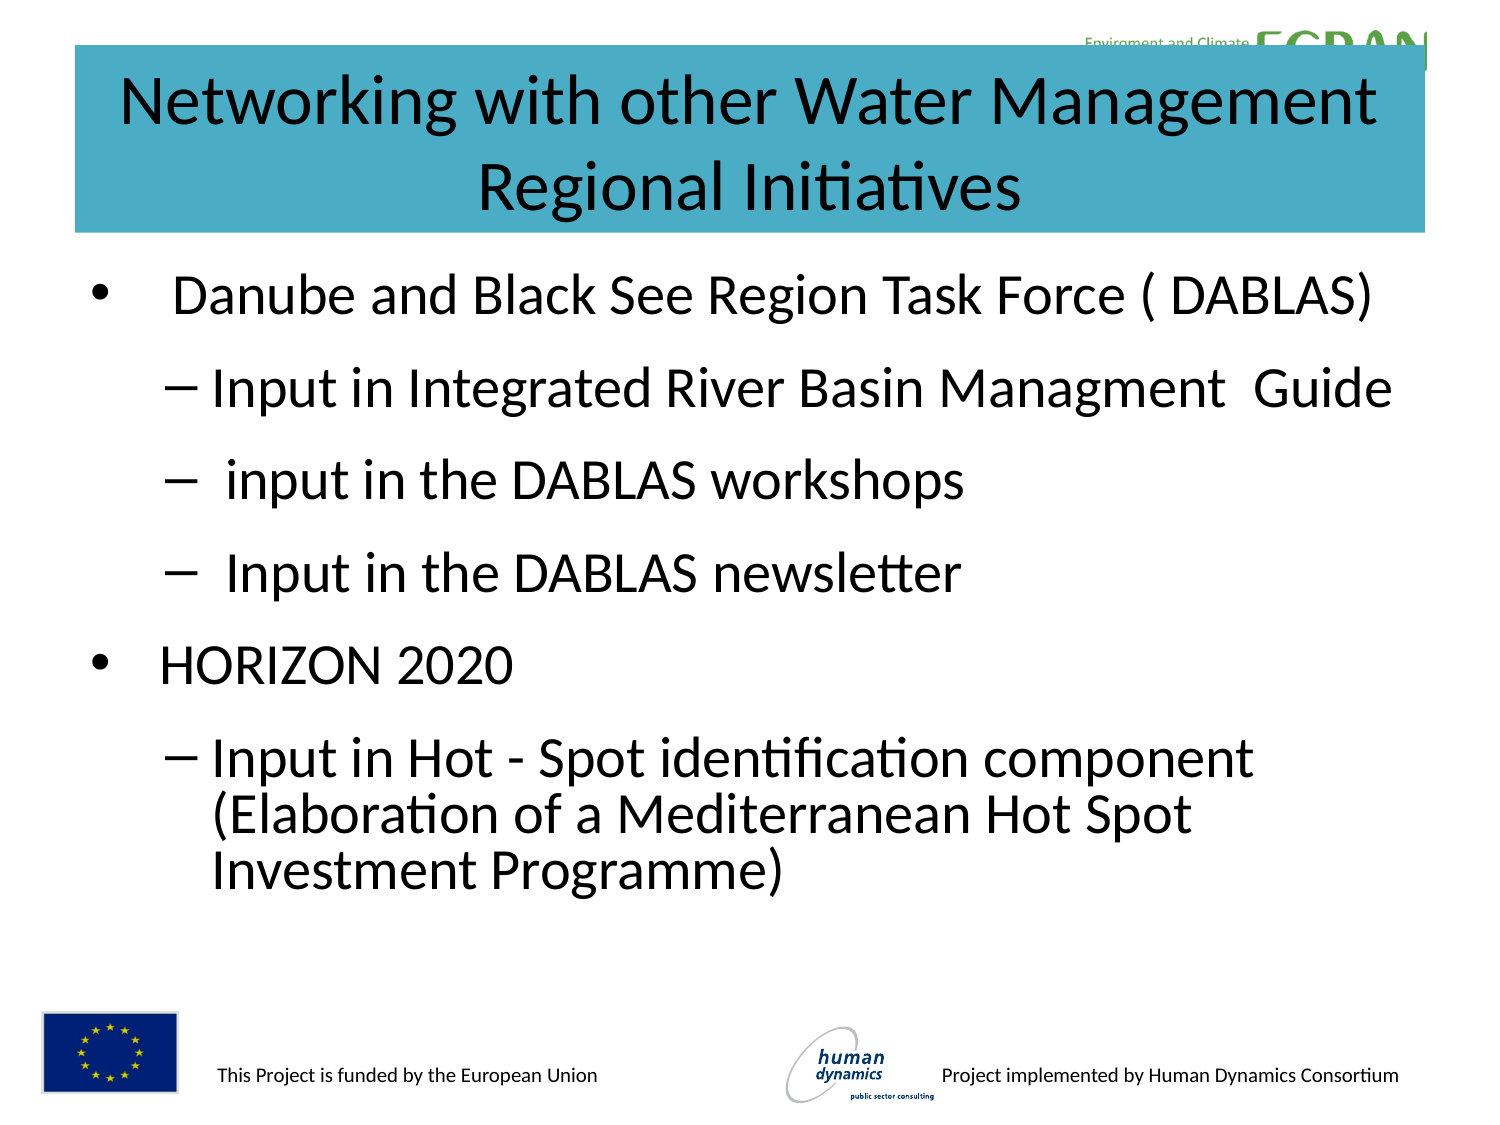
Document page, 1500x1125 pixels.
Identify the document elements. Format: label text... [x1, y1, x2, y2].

list Danube and Black See Region Task Force ( DABLAS) Input in Integrated River Basin Managment Guide input in the DABLAS workshops Input in the DABLAS newsletter HORIZON 2020 Input in Hot - Spot identification component (Elaboration of a Mediterranean Hot Spot Investment Programme) [75, 262, 1425, 1005]
picture [1057, 30, 1427, 73]
picture [41, 1011, 179, 1094]
title Networking with other Water Management Regional Initiatives [75, 45, 1425, 233]
